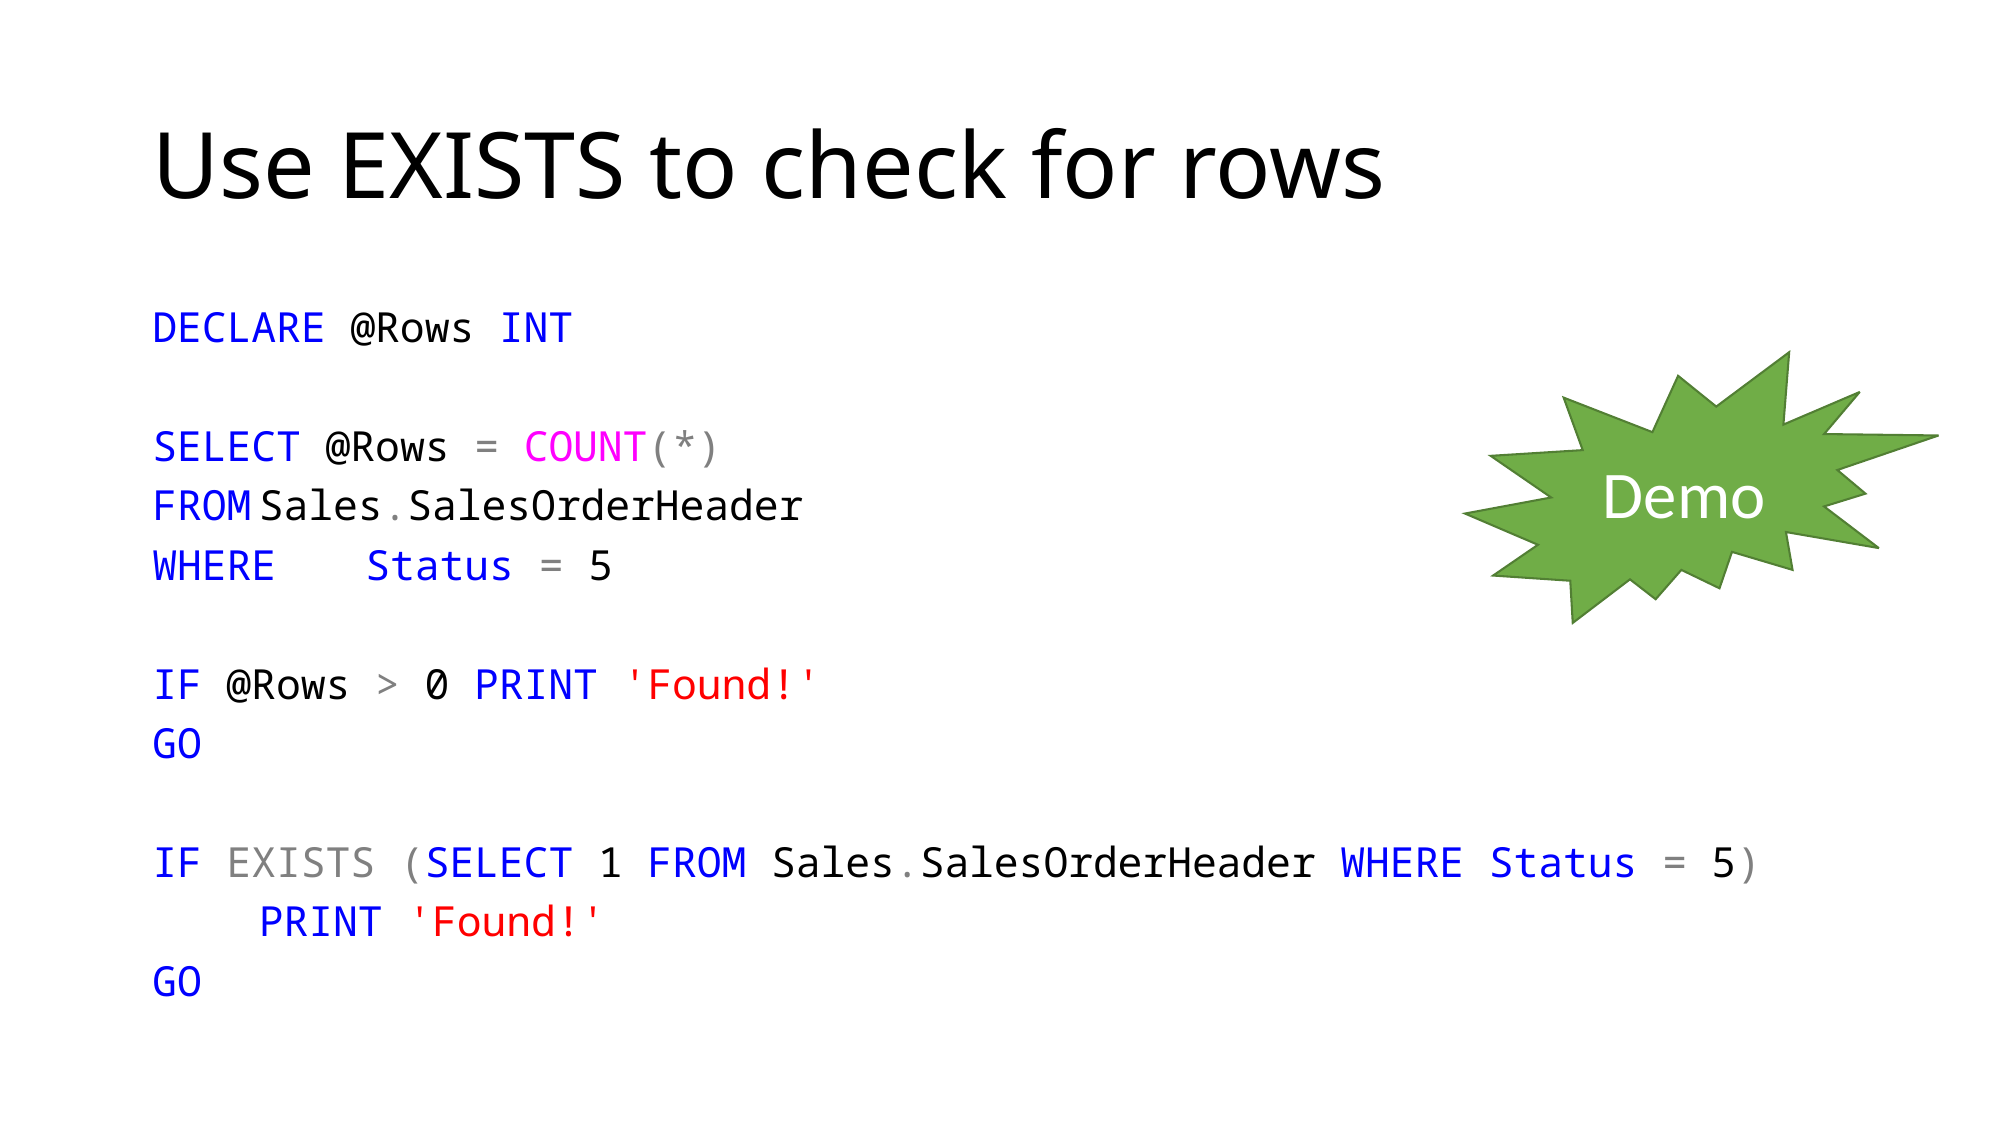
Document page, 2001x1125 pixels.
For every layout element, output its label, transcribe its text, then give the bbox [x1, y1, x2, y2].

title Use EXISTS to check for rows [137, 59, 1863, 278]
text_box Demo [1461, 350, 1939, 625]
list DECLARE @Rows INT SELECT @Rows = COUNT(*) FROM Sales.SalesOrderHeader WHERE Status = 5 IF @Rows > 0 PRINT 'Found!' GO IF EXISTS (SELECT 1 FROM Sales.SalesOrderHeader WHERE Status = 5) PRINT 'Found!' GO [137, 299, 1863, 1014]
